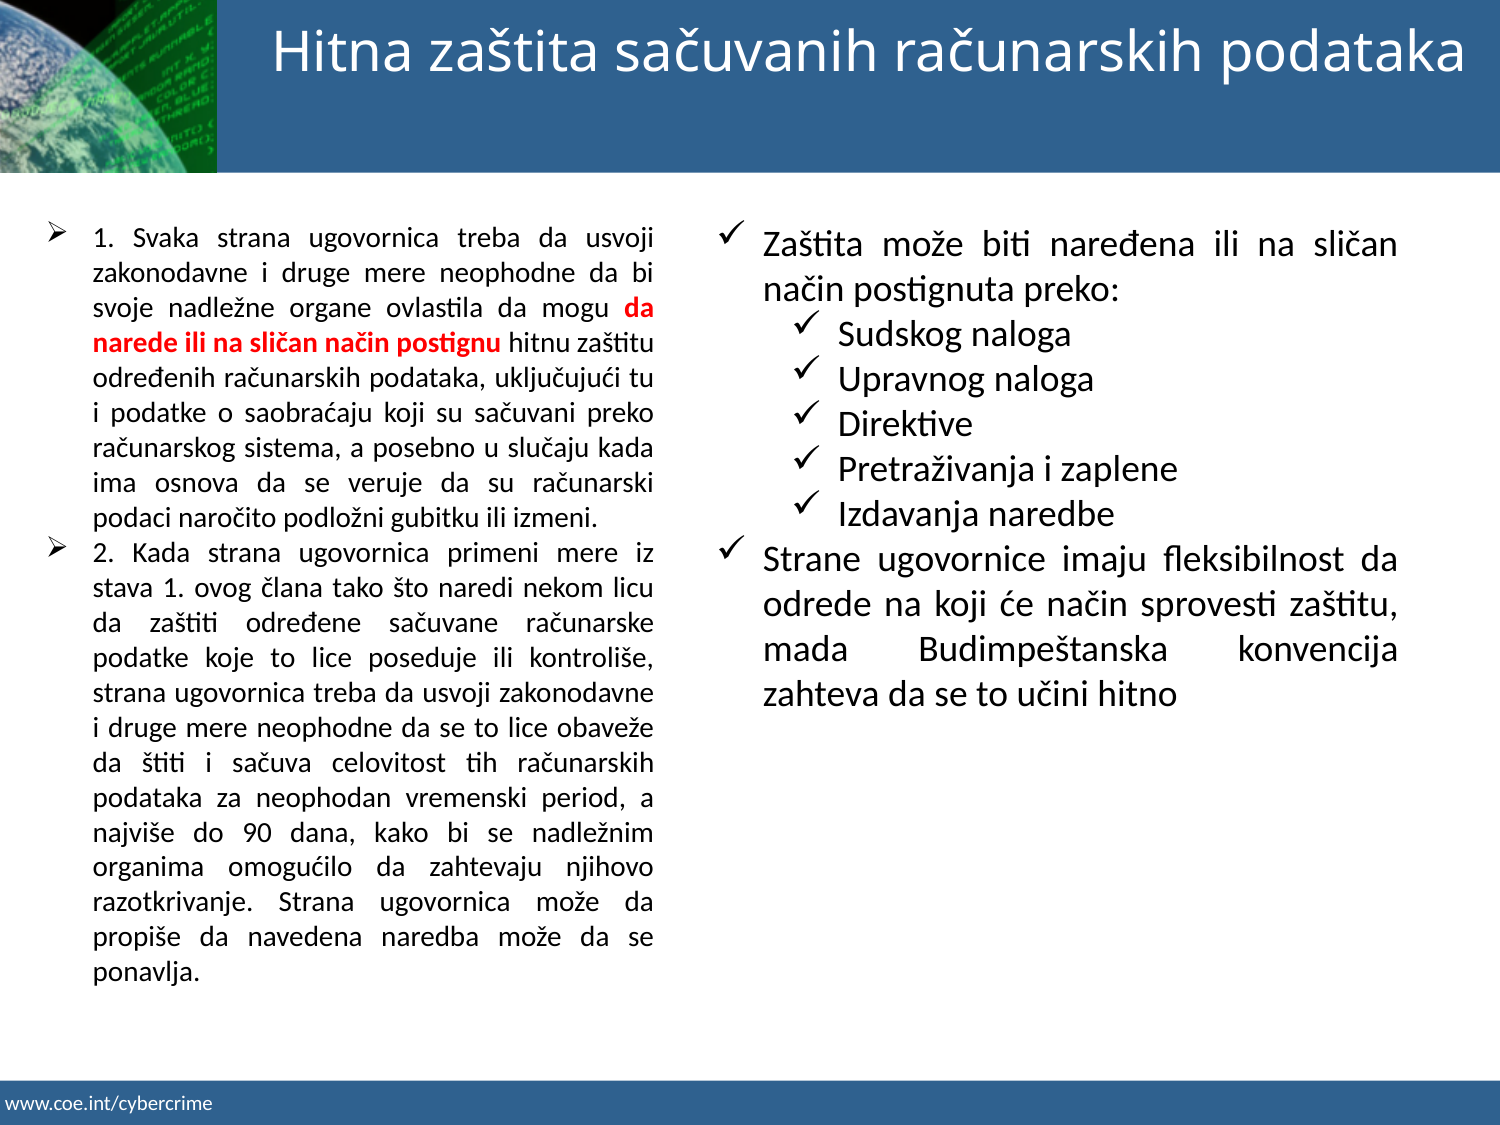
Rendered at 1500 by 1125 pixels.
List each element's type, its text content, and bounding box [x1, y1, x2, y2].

text_box 1. Svaka strana ugovornica treba da usvoji zakonodavne i druge mere neophodne da bi svoje nadležne organe ovlastila da mogu da narede ili na sličan način postignu hitnu zaštitu određenih računarskih podataka, uključujući tu i podatke o saobraćaju koji su sačuvani preko računarskog sistema, a posebno u slučaju kada ima osnova da se veruje da su računarski podaci naročito podložni gubitku ili izmeni. 2. Kada strana ugovornica primeni mere iz stava 1. ovog člana tako što naredi nekom licu da zaštiti određene sačuvane računarske podatke koje to lice poseduje ili kontroliše, strana ugovornica treba da usvoji zakonodavne i druge mere neophodne da se to lice obaveže da štiti i sačuva celovitost tih računarskih podataka za neophodan vremenski period, a najviše do 90 dana, kako bi se nadležnim organima omogućilo da zahtevaju njihovo razotkrivanje. Strana ugovornica može da propiše da navedena naredba može da se ponavlja. [31, 211, 670, 995]
text_box Hitna zaštita sačuvanih računarskih podataka [230, 7, 1483, 90]
picture [0, 0, 217, 173]
text_box Zaštita može biti naređena ili na sličan način postignuta preko: Sudskog naloga Upravnog naloga Direktive Pretraživanja i zaplene Izdavanja naredbe Strane ugovornice imaju fleksibilnost da odrede na koji će način sprovesti zaštitu, mada Budimpeštanska konvencija zahteva da se to učini hitno [701, 211, 1414, 721]
